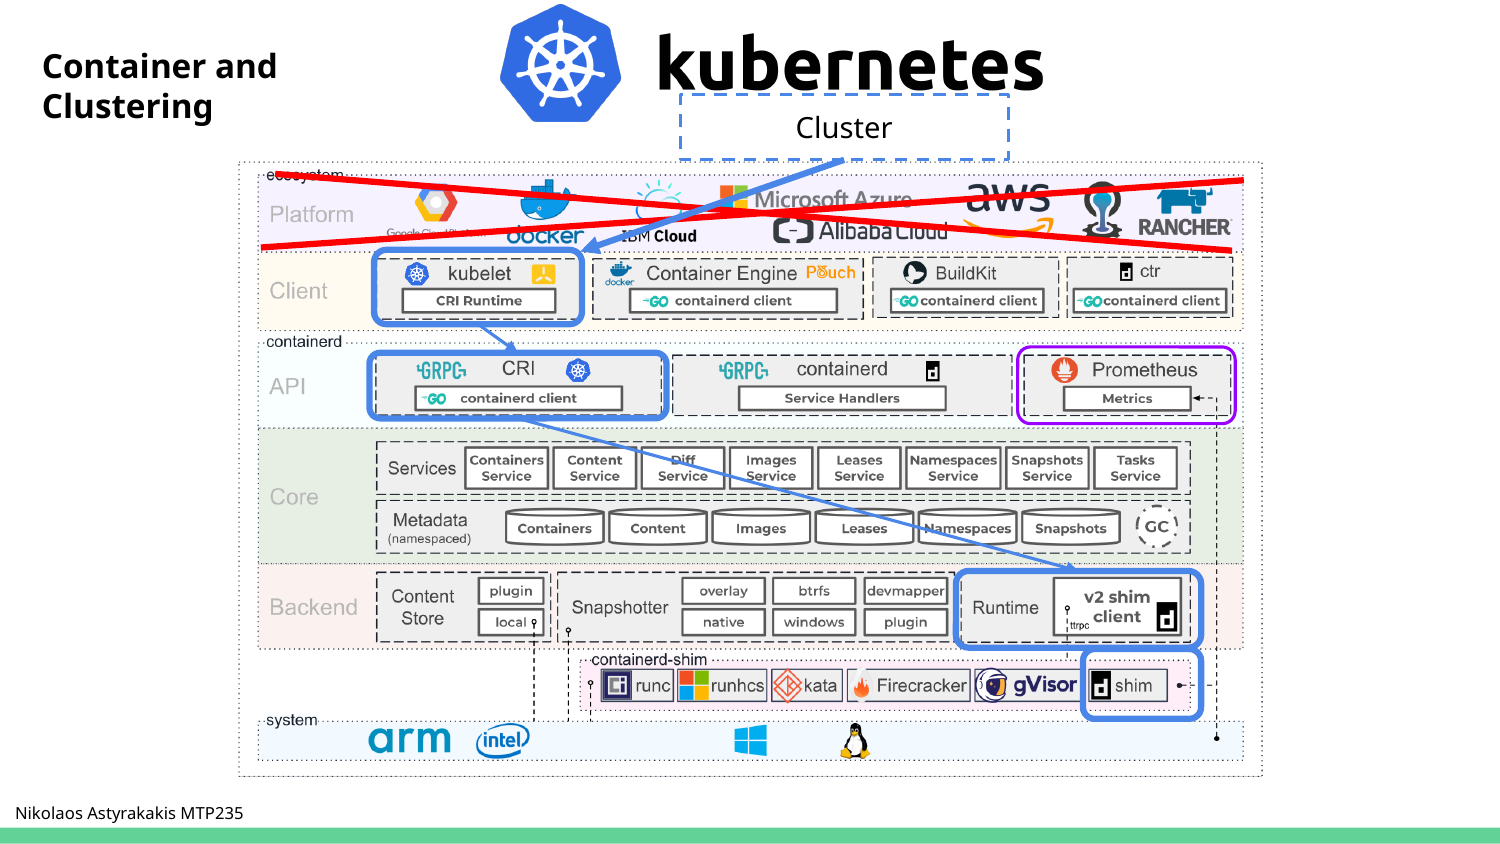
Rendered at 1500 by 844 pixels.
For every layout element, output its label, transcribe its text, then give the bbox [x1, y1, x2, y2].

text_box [849, 179, 1245, 248]
picture [500, 4, 1044, 122]
text_box Container and Clustering [26, 30, 463, 140]
text_box Nikolaos Astyrakakis MTP235 [0, 793, 1247, 834]
text_box Cluster [680, 131, 1009, 155]
picture [234, 156, 1266, 782]
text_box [580, 160, 845, 252]
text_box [274, 173, 575, 178]
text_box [849, 173, 1233, 178]
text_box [260, 179, 575, 248]
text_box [477, 323, 519, 353]
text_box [517, 418, 1079, 572]
